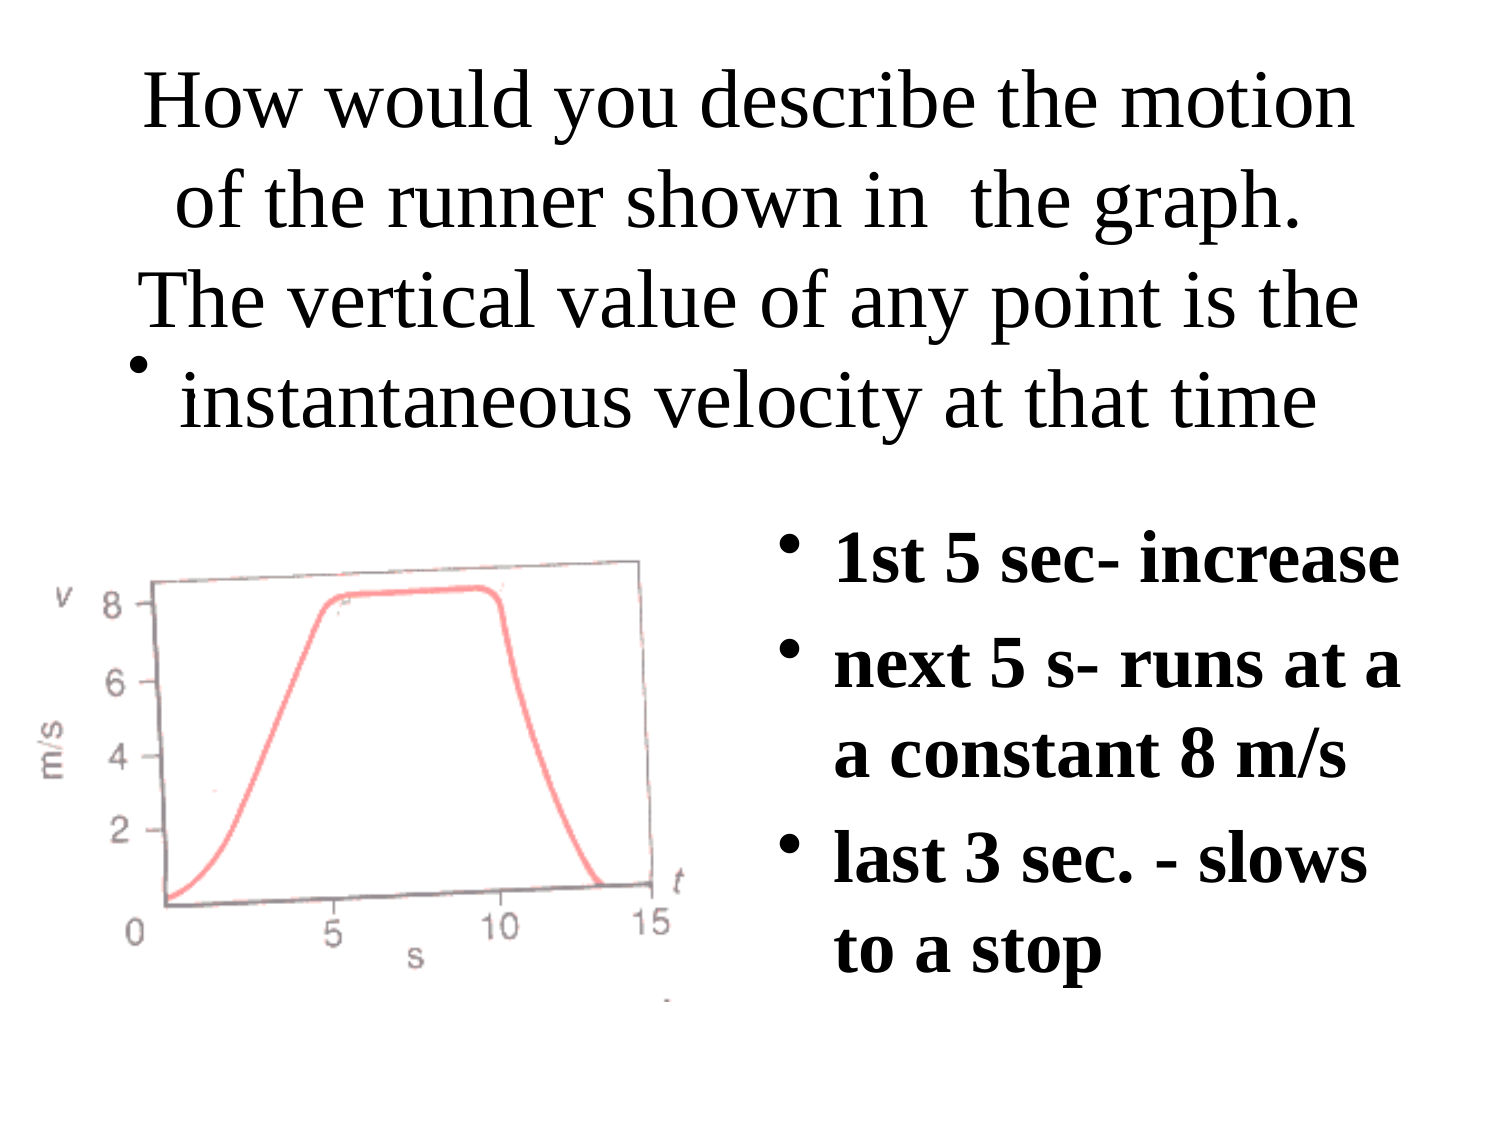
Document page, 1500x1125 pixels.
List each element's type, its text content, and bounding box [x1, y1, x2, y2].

picture [24, 512, 726, 1002]
title How would you describe the motion of the runner shown in the graph. The vertical value of any point is the instantaneous velocity at that time [112, 99, 1388, 324]
list . [112, 324, 1388, 1001]
list 1st 5 sec- increase next 5 s- runs at a a constant 8 m/s last 3 sec. - slows to a stop [762, 499, 1438, 1001]
